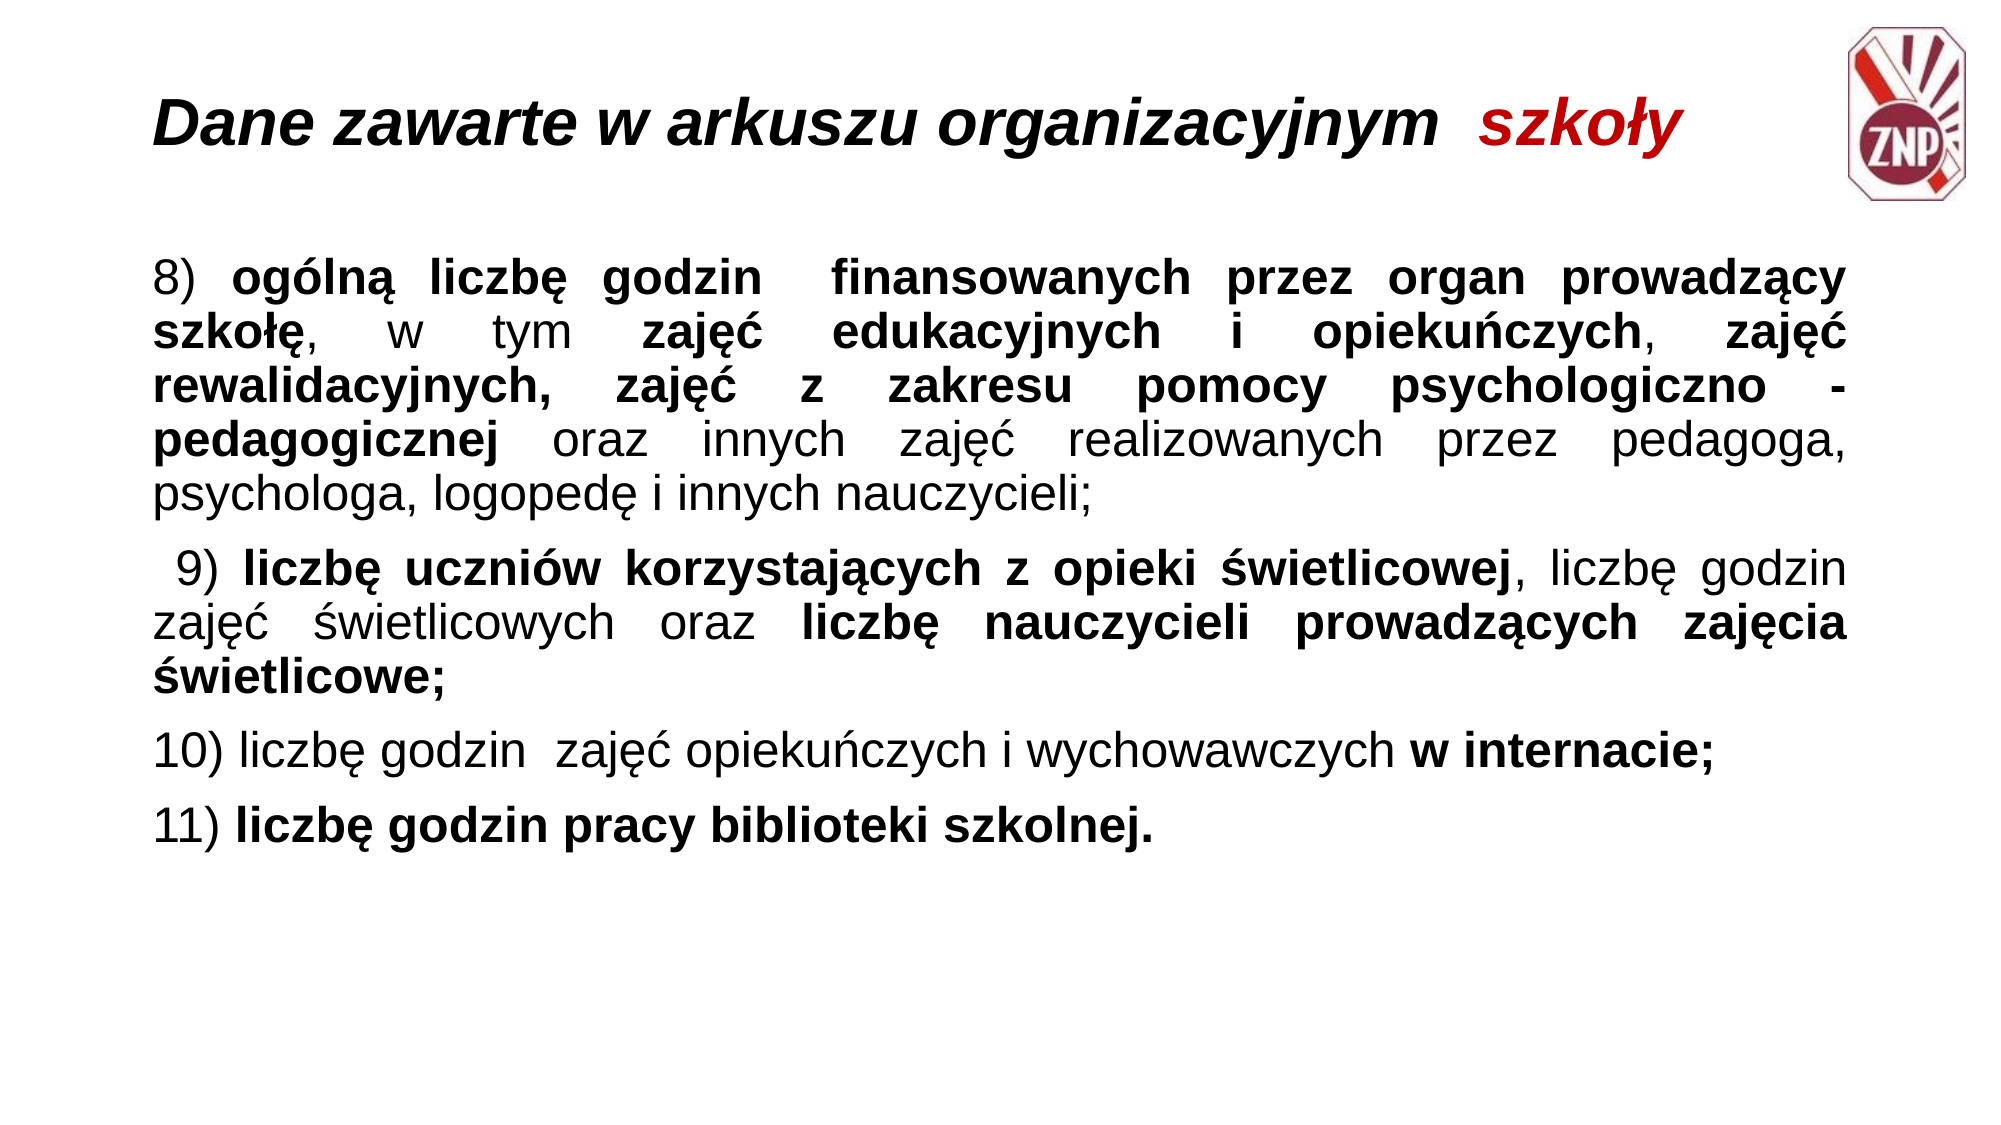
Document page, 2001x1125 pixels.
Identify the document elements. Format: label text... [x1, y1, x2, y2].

list 8) ogólną liczbę godzin finansowanych przez organ prowadzący szkołę, w tym zajęć edukacyjnych i opiekuńczych, zajęć rewalidacyjnych, zajęć z zakresu pomocy psychologiczno - pedagogicznej oraz innych zajęć realizowanych przez pedagoga, psychologa, logopedę i innych nauczycieli; 9) liczbę uczniów korzystających z opieki świetlicowej, liczbę godzin zajęć świetlicowych oraz liczbę nauczycieli prowadzących zajęcia świetlicowe; 10) liczbę godzin zajęć opiekuńczych i wychowawczych w internacie; 11) liczbę godzin pracy biblioteki szkolnej. [137, 159, 1863, 1014]
picture [1848, 27, 1966, 201]
title Dane zawarte w arkuszu organizacyjnym szkoły [137, 59, 1848, 159]
